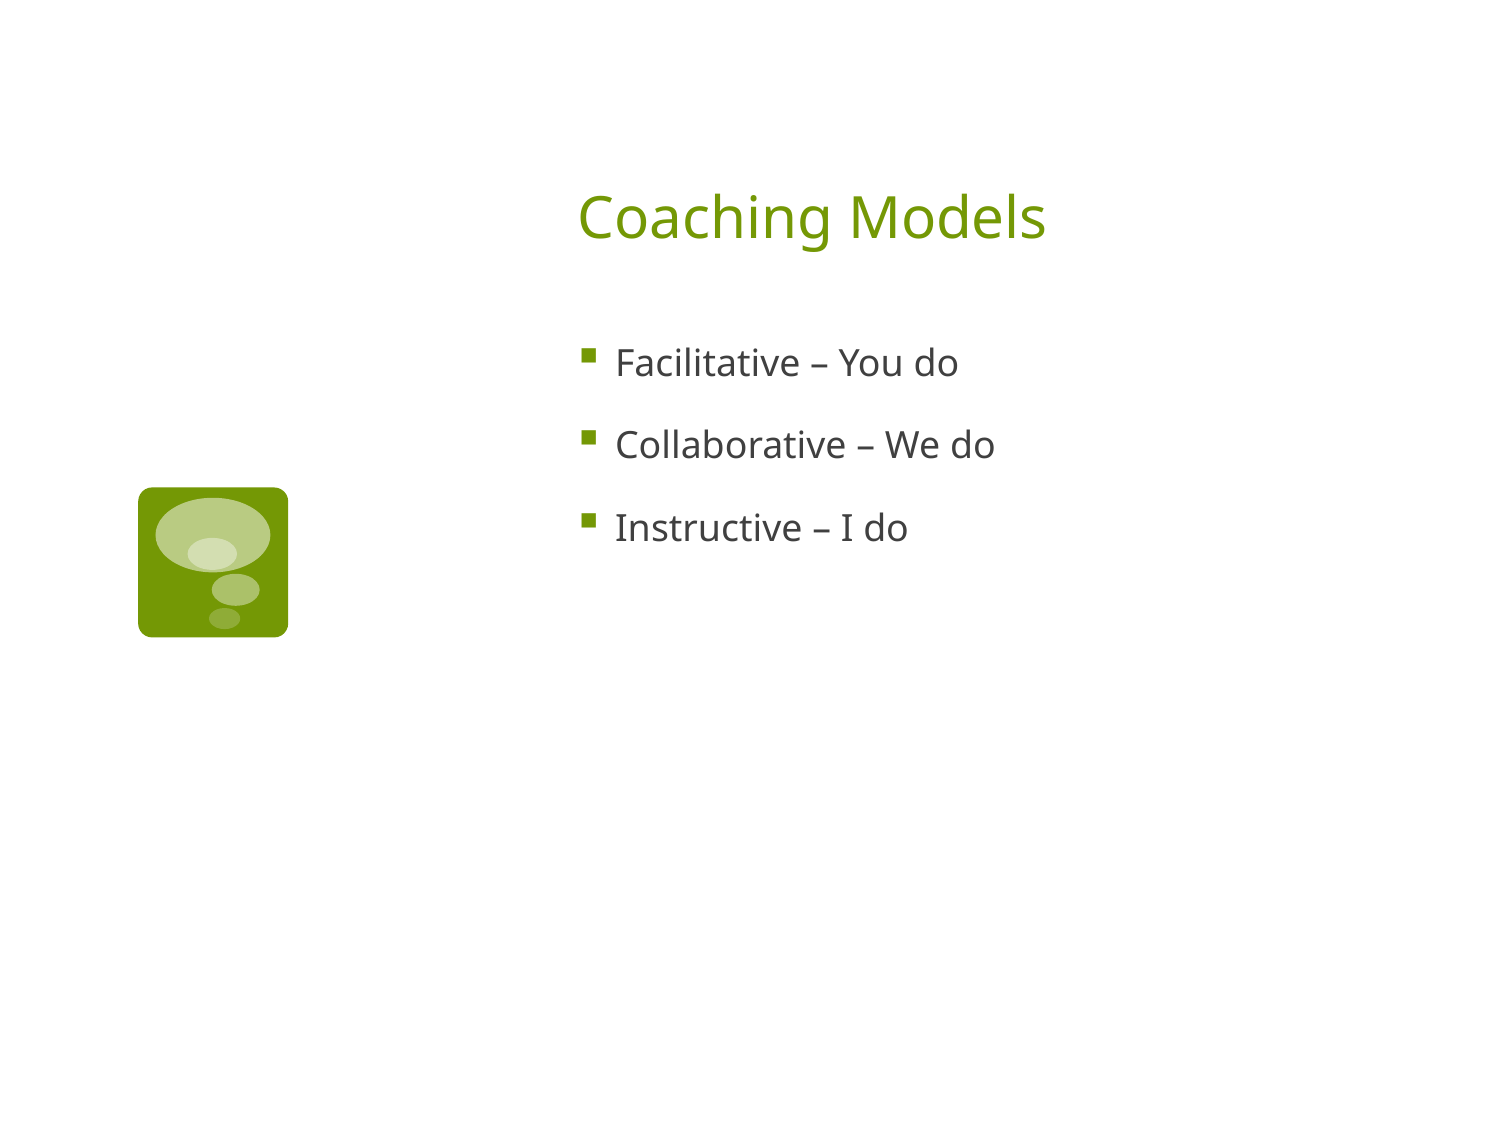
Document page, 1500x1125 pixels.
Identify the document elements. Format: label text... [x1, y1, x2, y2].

list Facilitative – You do Collaborative – We do Instructive – I do [562, 331, 1374, 1005]
title Coaching Models [562, 112, 1375, 258]
